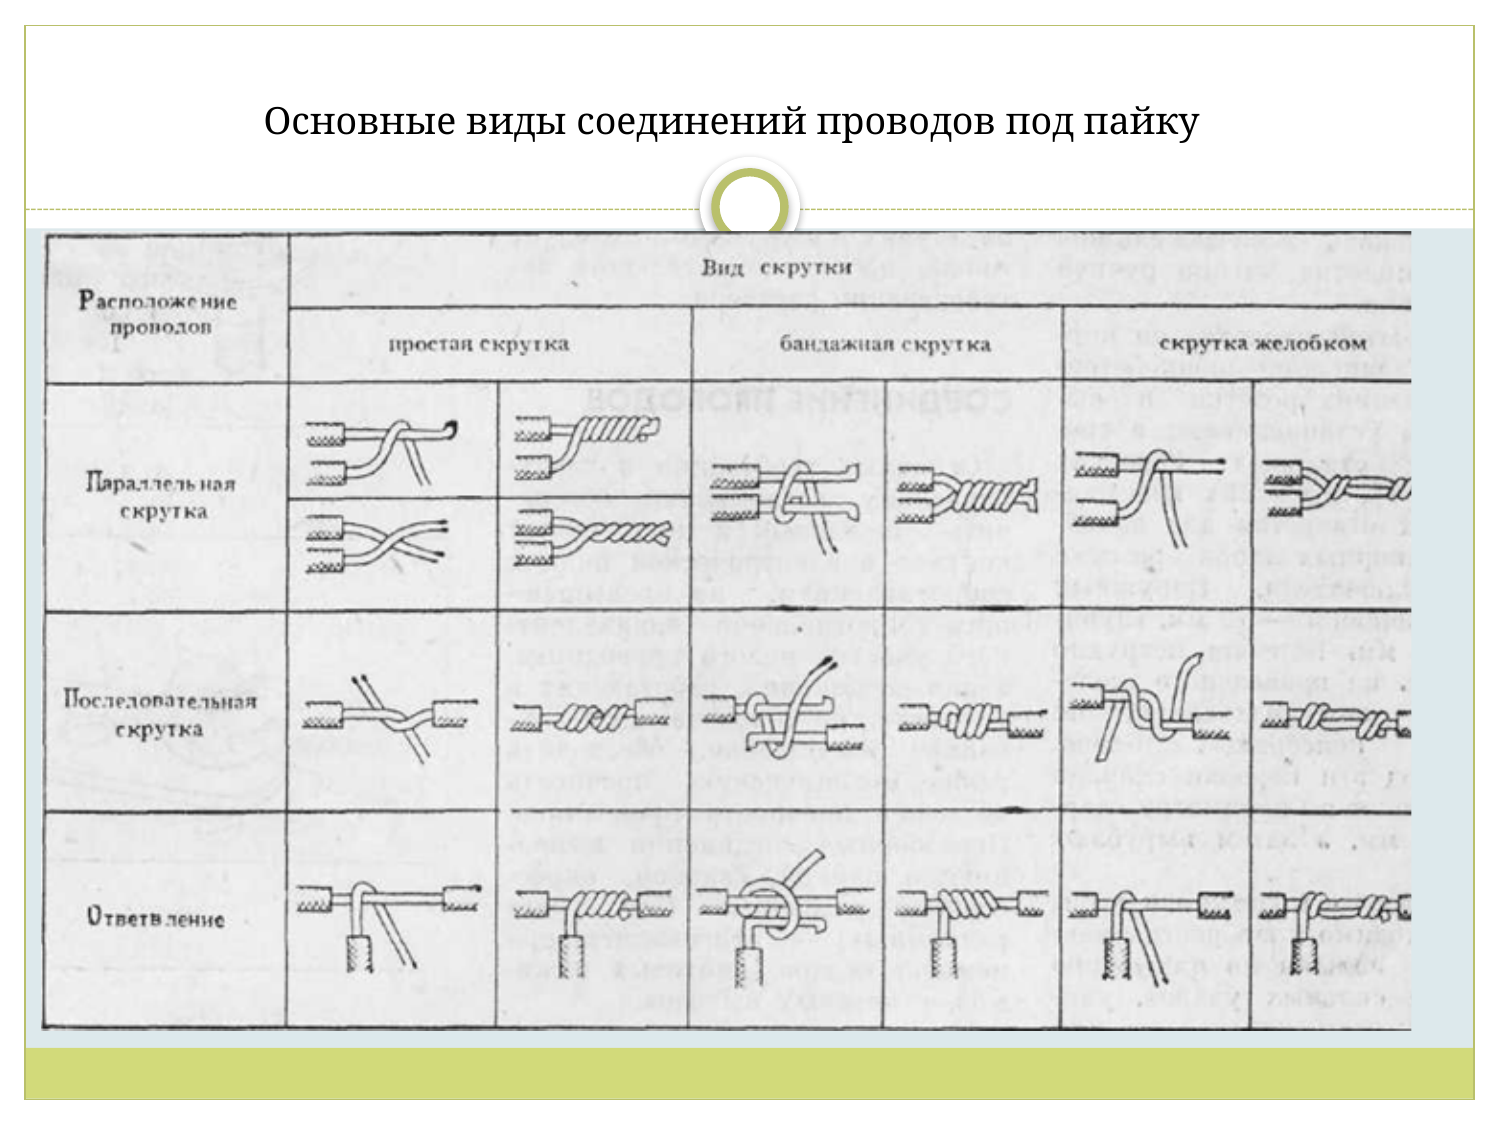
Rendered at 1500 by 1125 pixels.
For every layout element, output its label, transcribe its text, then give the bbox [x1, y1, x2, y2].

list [29, 231, 1412, 1102]
text_box Основные виды соединений проводов под пайку [194, 89, 1270, 150]
